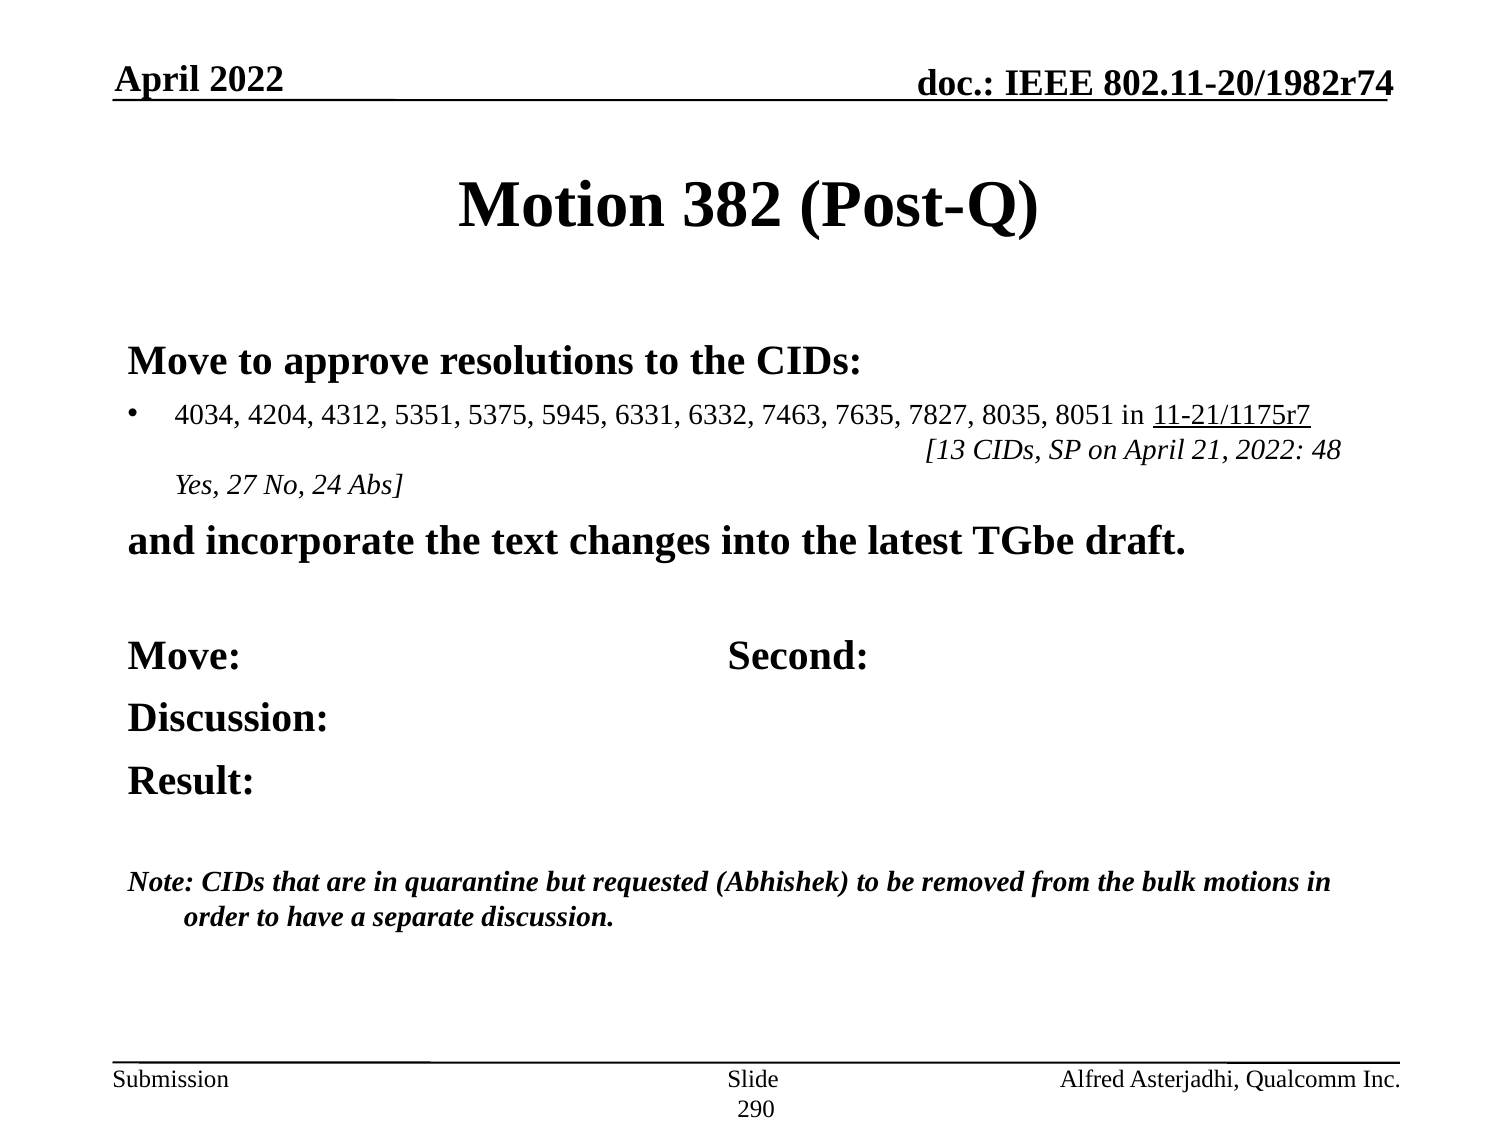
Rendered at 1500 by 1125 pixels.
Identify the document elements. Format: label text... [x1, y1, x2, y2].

slide_number Slide 290 [712, 1061, 800, 1123]
list Move to approve resolutions to the CIDs: 4034, 4204, 4312, 5351, 5375, 5945, 6331, 6332, 7463, 7635, 7827, 8035, 8051 in 11-21/1175r7 [13 CIDs, SP on April 21, 2022: 48 Yes, 27 No, 24 Abs] and incorporate the text changes into the latest TGbe draft. Move: Second: Discussion: Result: Note: CIDs that are in quarantine but requested (Abhishek) to be removed from the bulk motions in order to have a separate discussion. [112, 324, 1388, 1000]
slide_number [114, 54, 423, 100]
title Motion 382 (Post-Q) [112, 112, 1388, 288]
footer Alfred Asterjadhi, Qualcomm Inc. [878, 1061, 1402, 1093]
